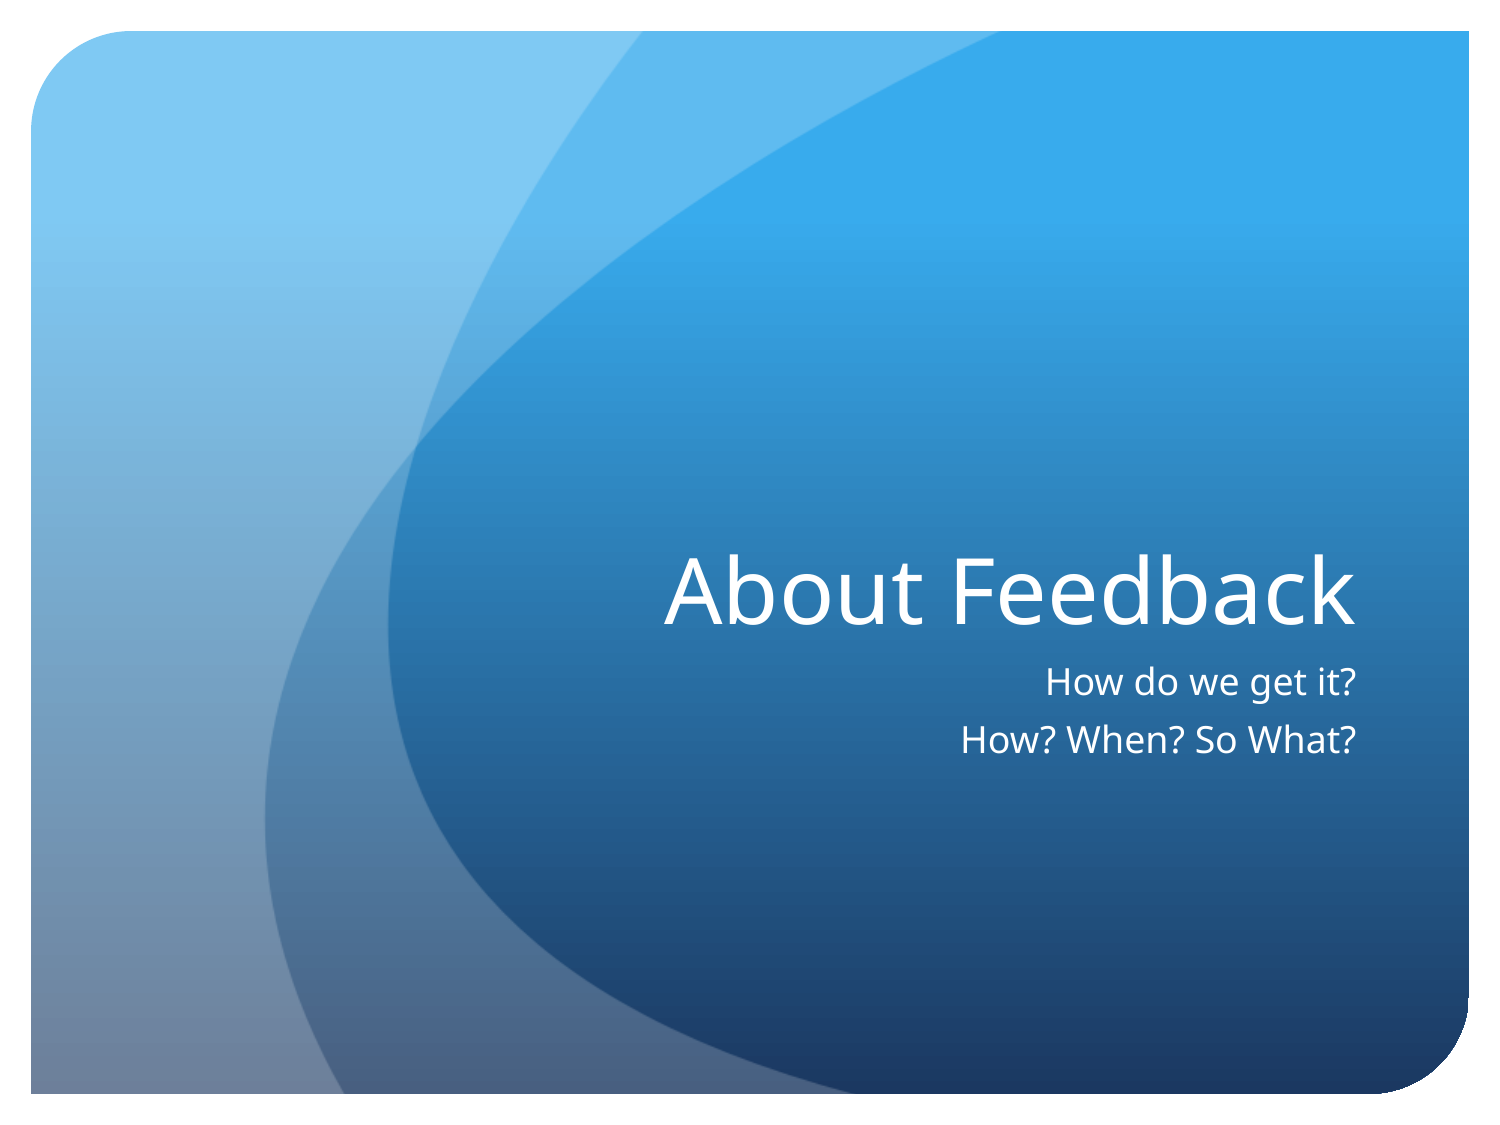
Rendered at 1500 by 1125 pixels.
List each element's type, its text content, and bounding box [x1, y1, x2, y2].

picture [25, 30, 1474, 1095]
subtitle How do we get it? How? When? So What? [262, 650, 1372, 939]
title About Feedback [262, 408, 1372, 650]
